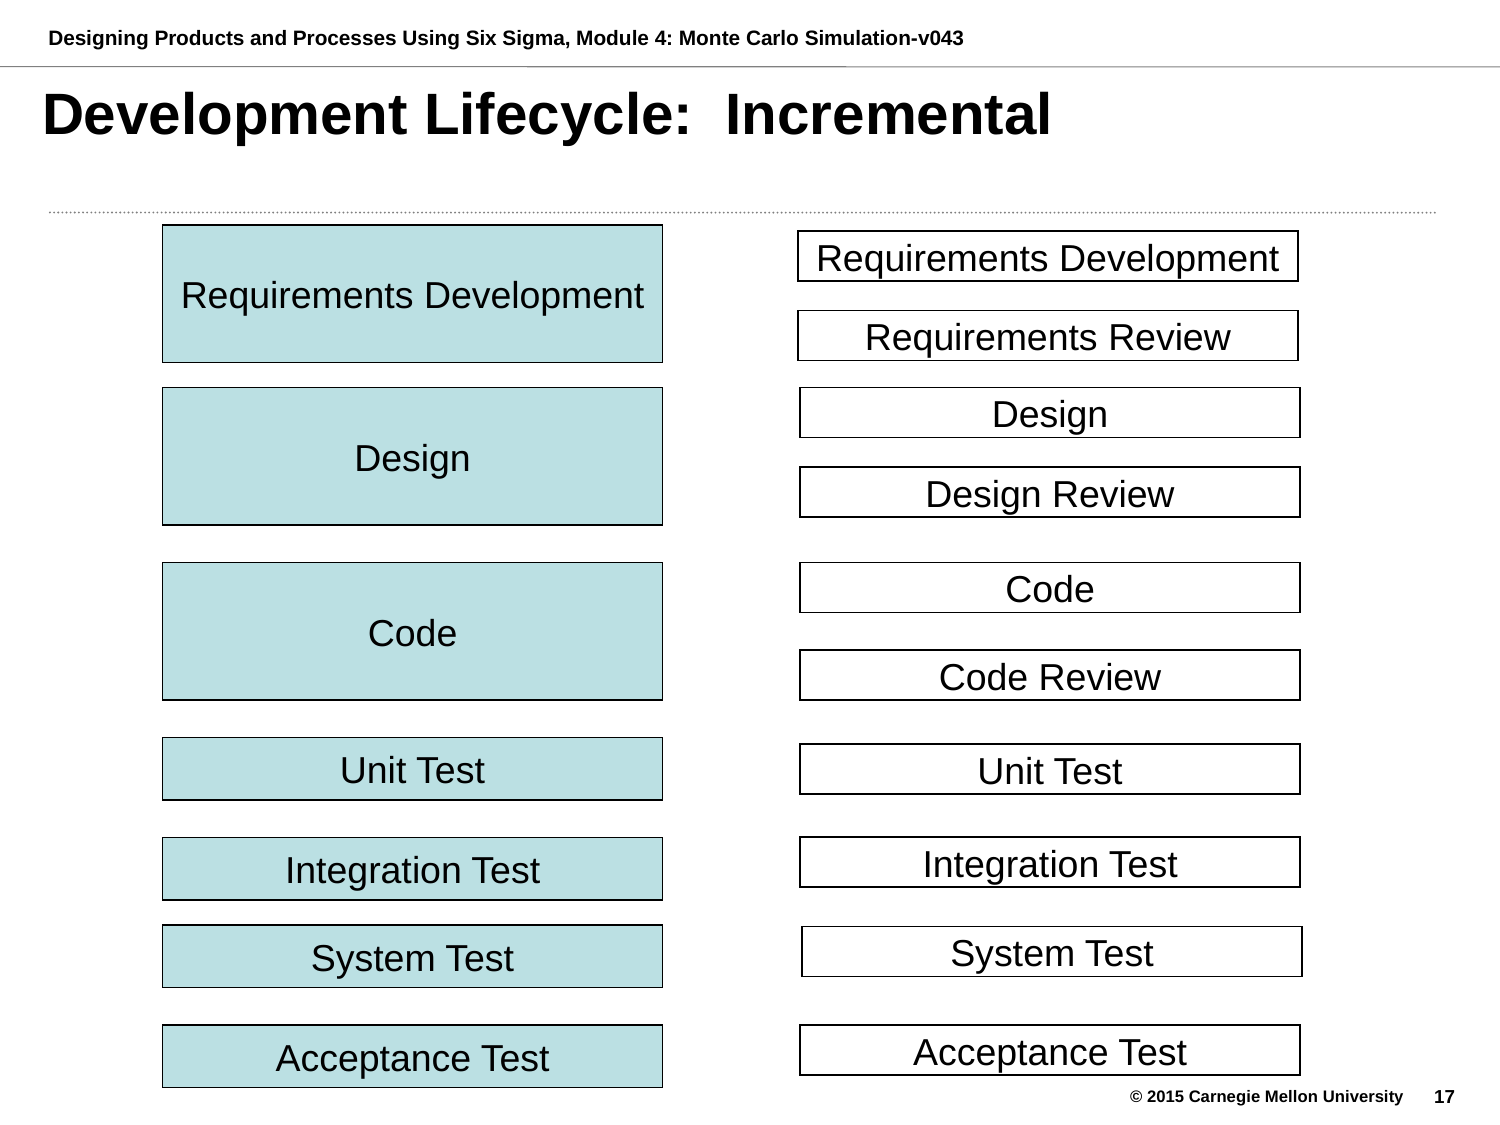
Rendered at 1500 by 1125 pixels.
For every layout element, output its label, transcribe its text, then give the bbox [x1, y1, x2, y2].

title Development Lifecycle: Incremental [42, 89, 1438, 146]
text_box System Test [802, 926, 1303, 977]
text_box Code Review [800, 650, 1301, 701]
text_box Design [162, 387, 663, 525]
text_box Integration Test [800, 836, 1301, 888]
text_box Code [800, 562, 1301, 613]
text_box Requirements Development [162, 224, 663, 363]
text_box Code [162, 562, 663, 700]
text_box System Test [162, 924, 663, 988]
text_box Unit Test [162, 737, 663, 800]
text_box Acceptance Test [800, 1025, 1301, 1076]
text_box Integration Test [162, 837, 663, 900]
text_box Requirements Review [797, 310, 1298, 361]
text_box Unit Test [800, 744, 1301, 795]
text_box Acceptance Test [162, 1024, 663, 1088]
text_box Design [800, 387, 1301, 438]
text_box Design Review [800, 466, 1301, 517]
text_box Requirements Development [797, 230, 1298, 281]
